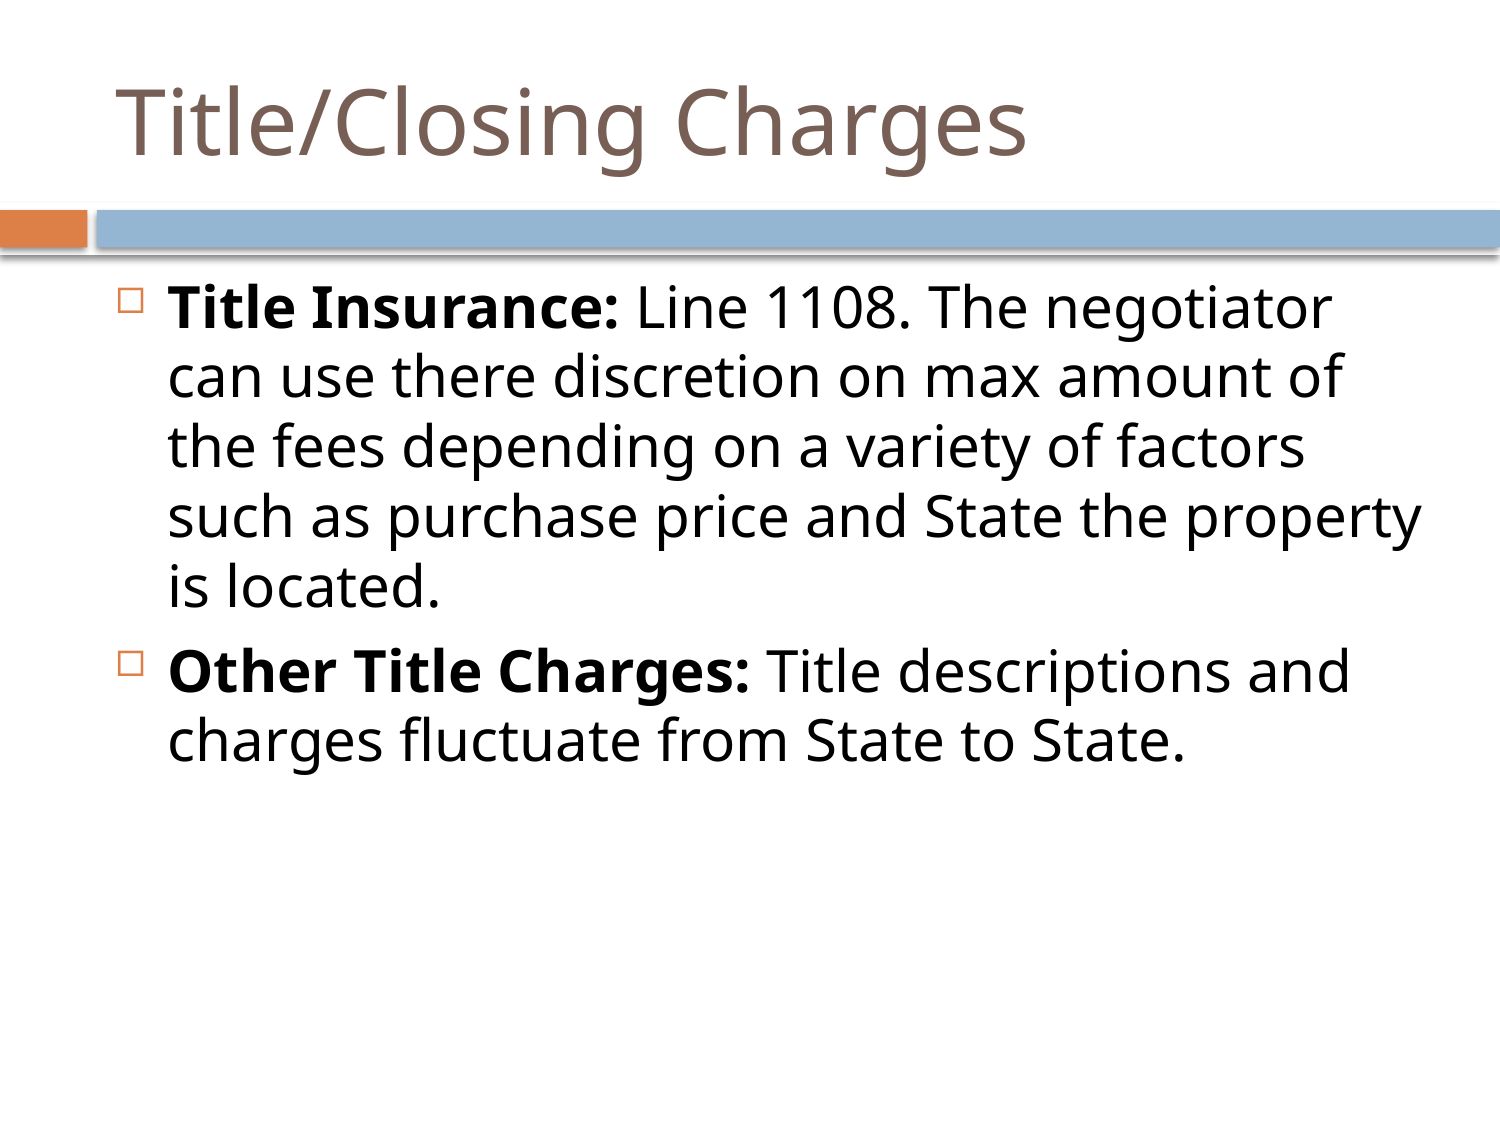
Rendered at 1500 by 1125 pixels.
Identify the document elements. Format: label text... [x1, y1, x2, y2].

list Title Insurance: Line 1108. The negotiator can use there discretion on max amount of the fees depending on a variety of factors such as purchase price and State the property is located. Other Title Charges: Title descriptions and charges fluctuate from State to State. [100, 262, 1438, 1000]
title Title/Closing Charges [100, 37, 1438, 200]
